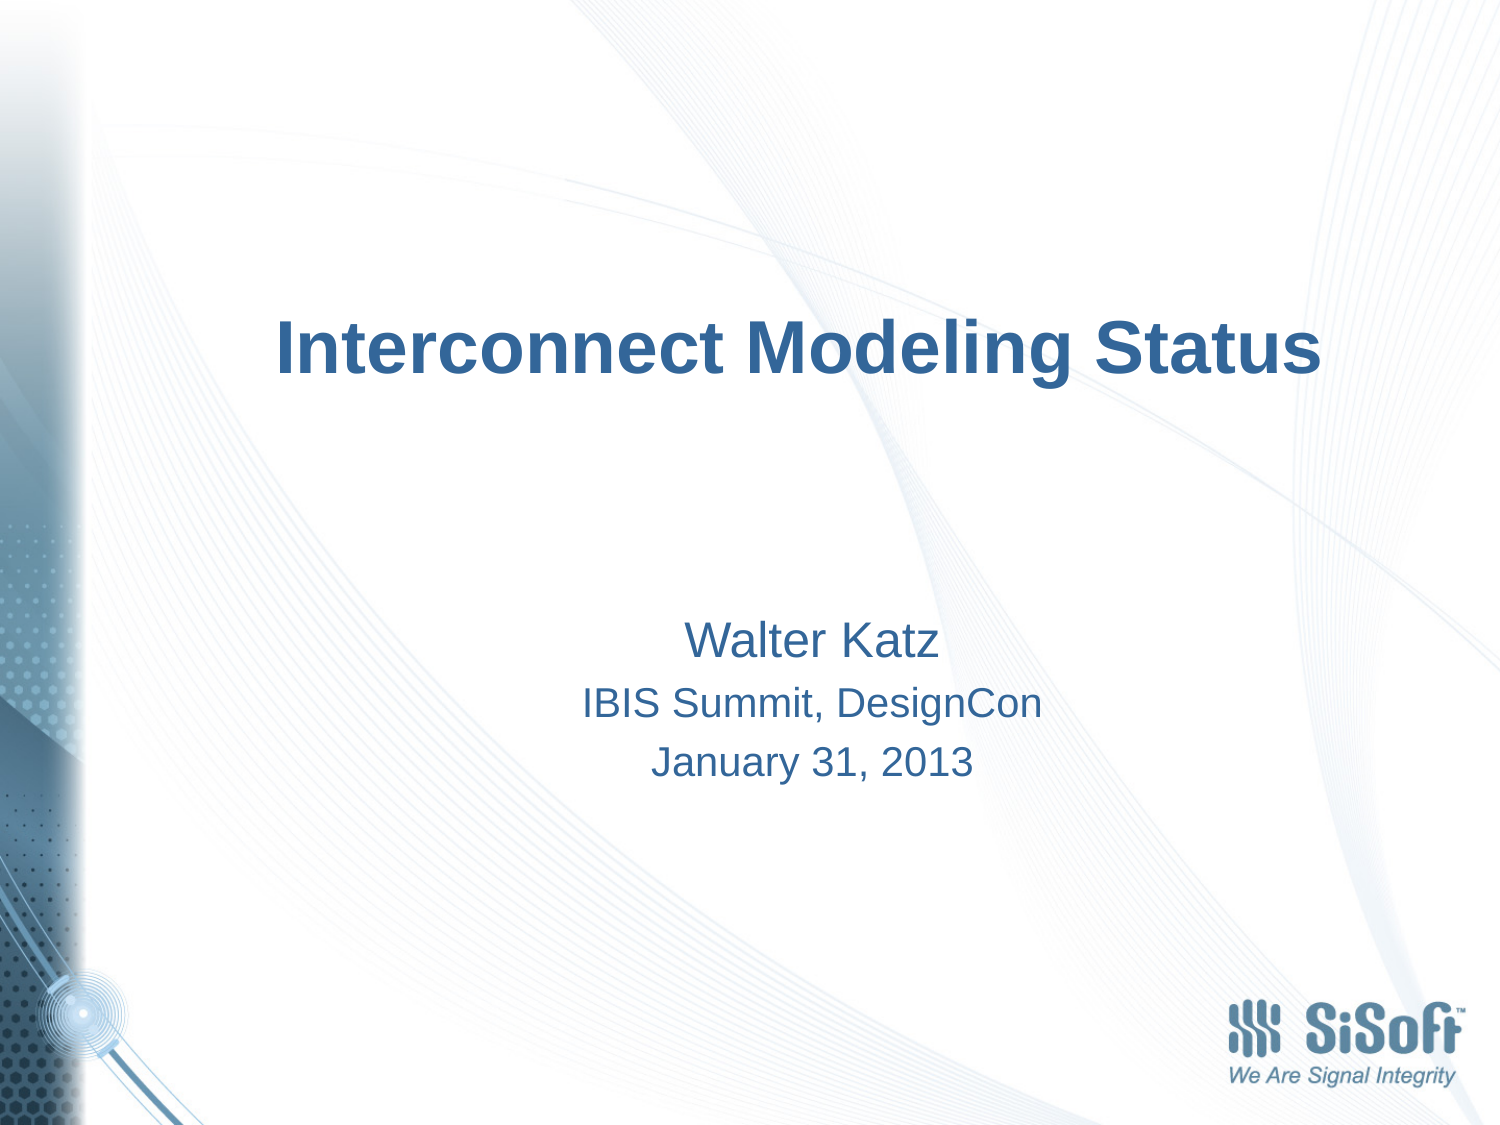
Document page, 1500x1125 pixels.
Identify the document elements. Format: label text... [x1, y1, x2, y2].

subtitle Walter Katz IBIS Summit, DesignCon January 31, 2013 [275, 600, 1350, 975]
title Interconnect Modeling Status [162, 212, 1438, 475]
picture [0, 0, 1500, 1125]
